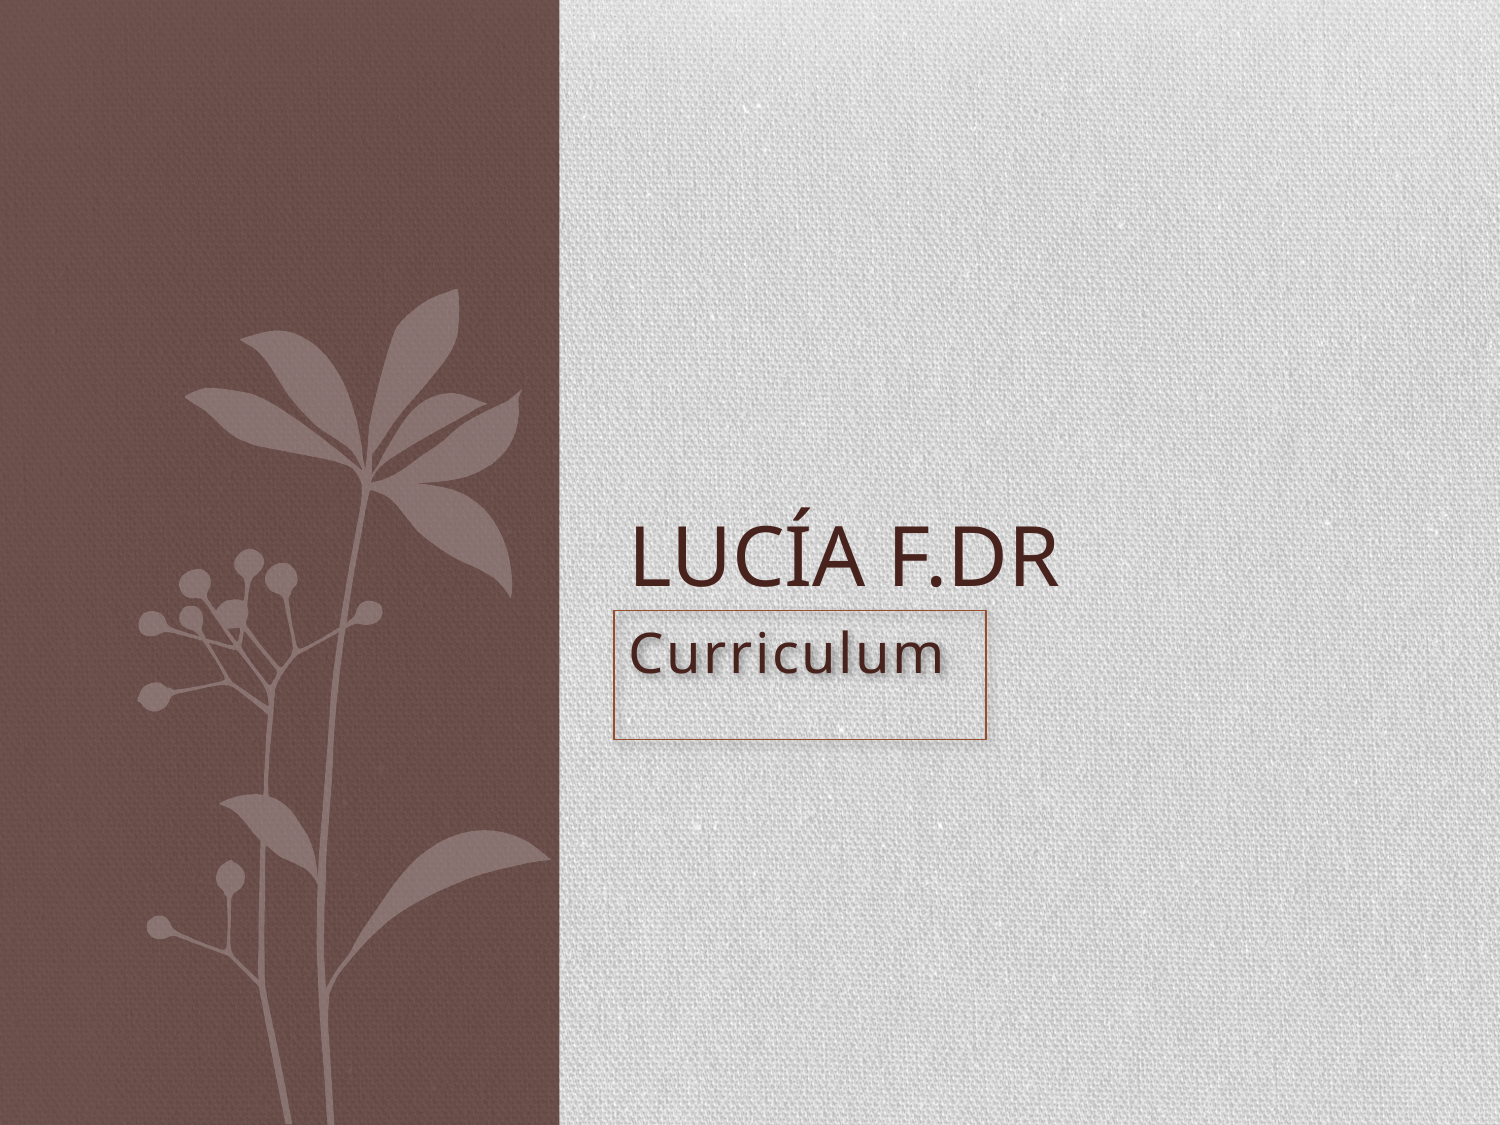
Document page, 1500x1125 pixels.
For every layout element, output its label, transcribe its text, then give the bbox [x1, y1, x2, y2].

subtitle Curriculum [613, 611, 987, 740]
title Lucía F.dR [613, 232, 1454, 611]
